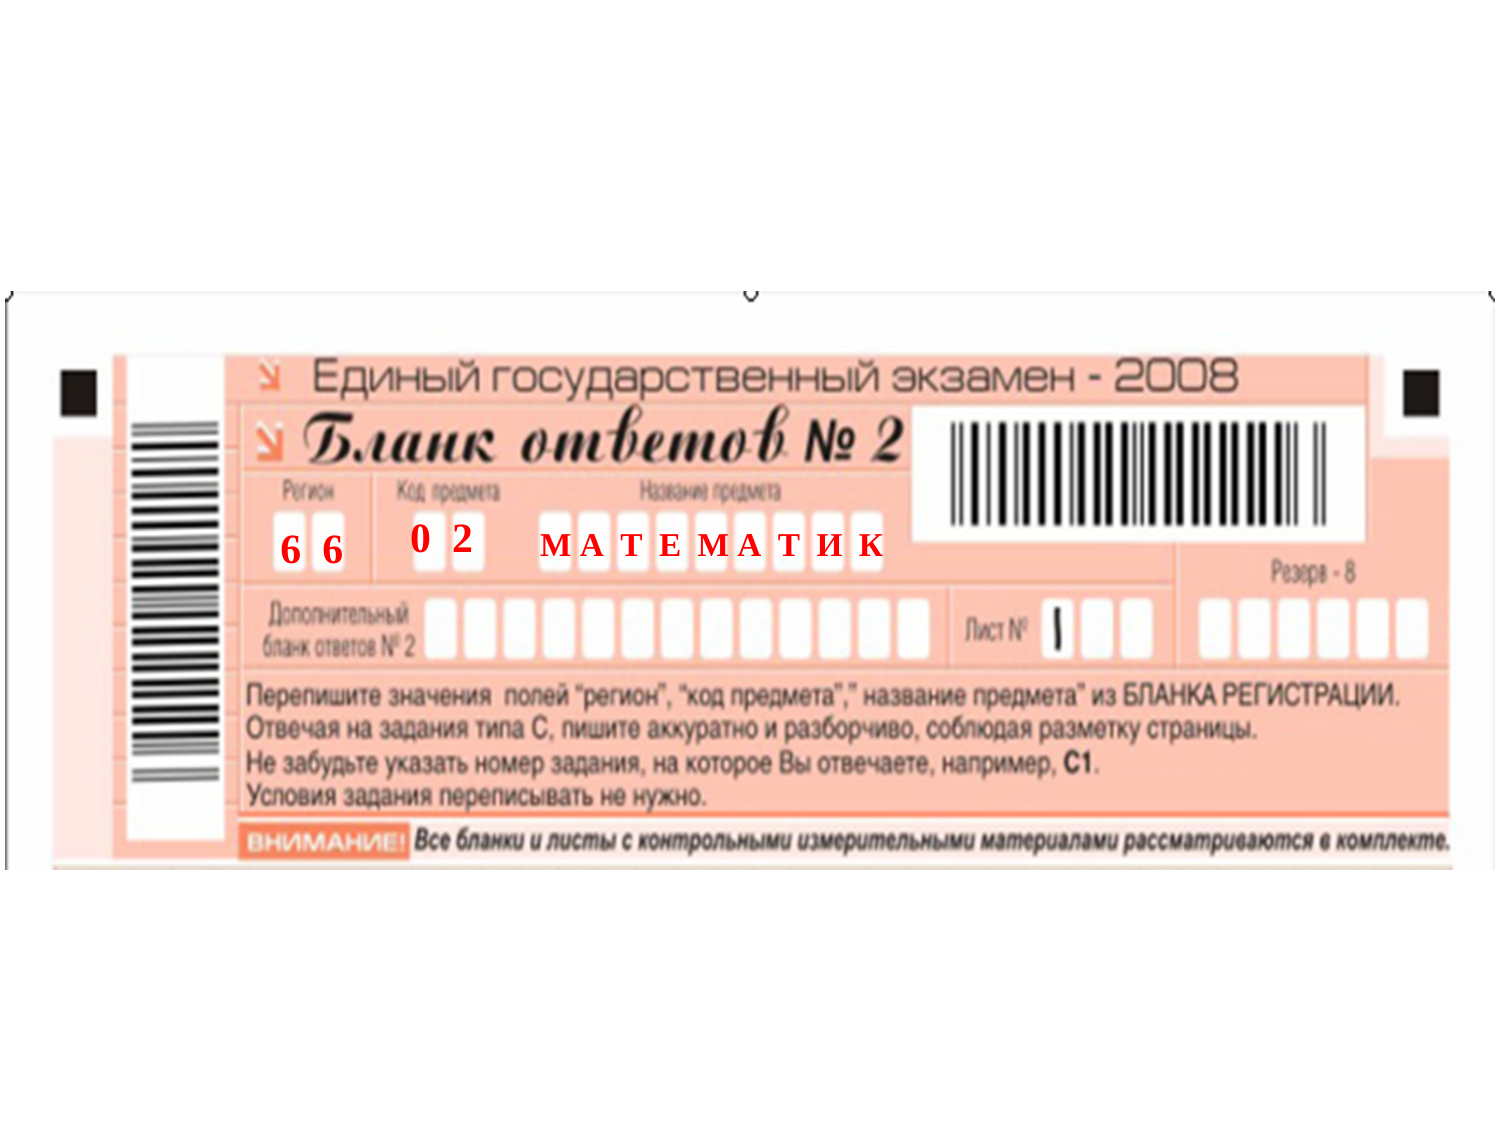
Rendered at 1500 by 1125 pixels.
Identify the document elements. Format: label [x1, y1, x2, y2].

picture [4, 290, 1495, 870]
